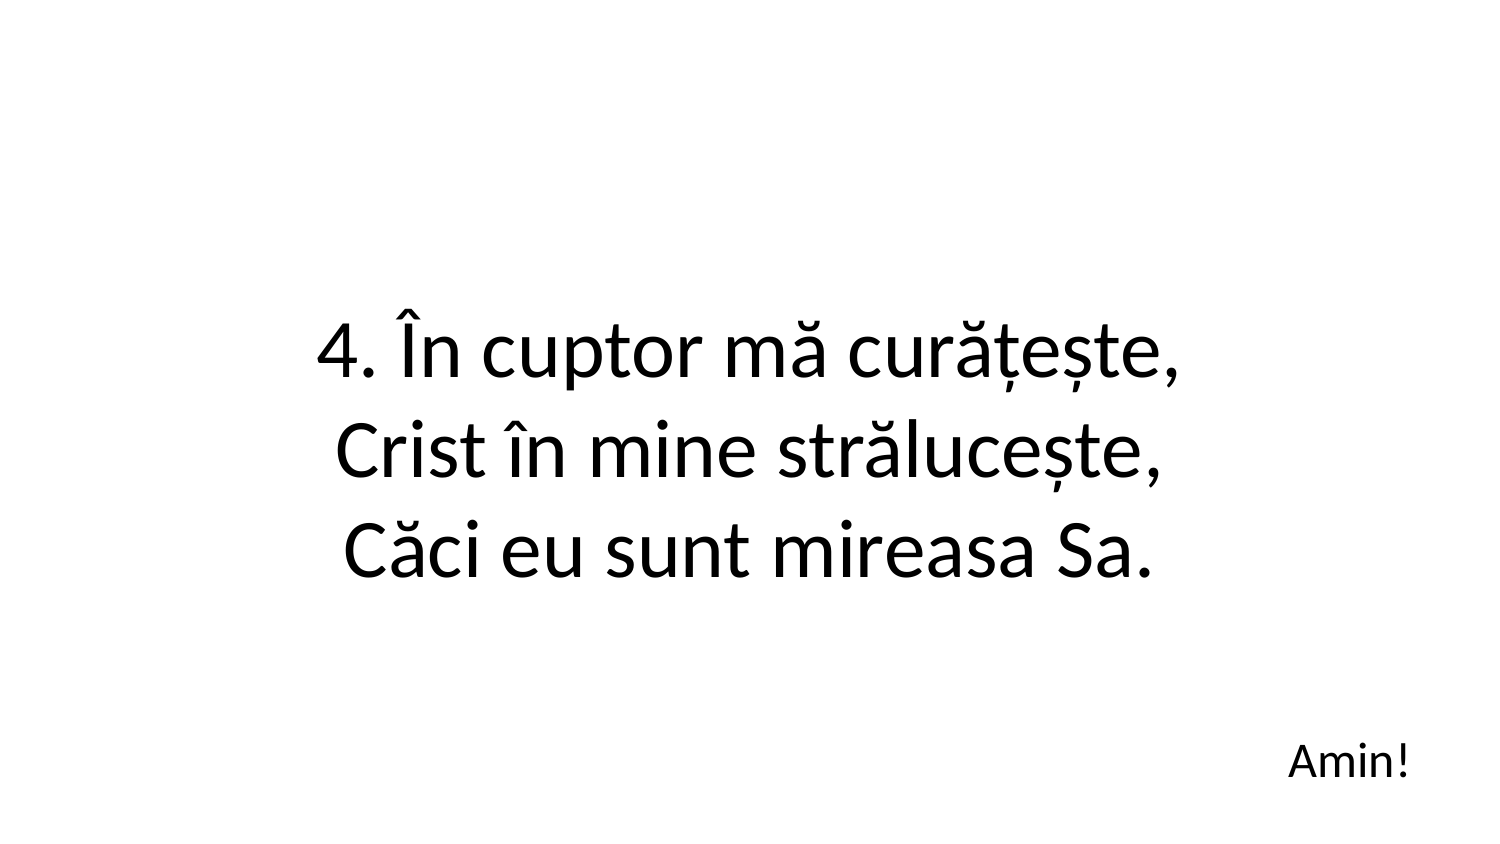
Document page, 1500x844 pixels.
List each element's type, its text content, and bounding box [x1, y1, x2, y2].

text_box 4. În cuptor mă curățește, Crist în mine strălucește, Căci eu sunt mireasa Sa. [301, 242, 1199, 602]
text_box Amin! [1273, 674, 1427, 795]
